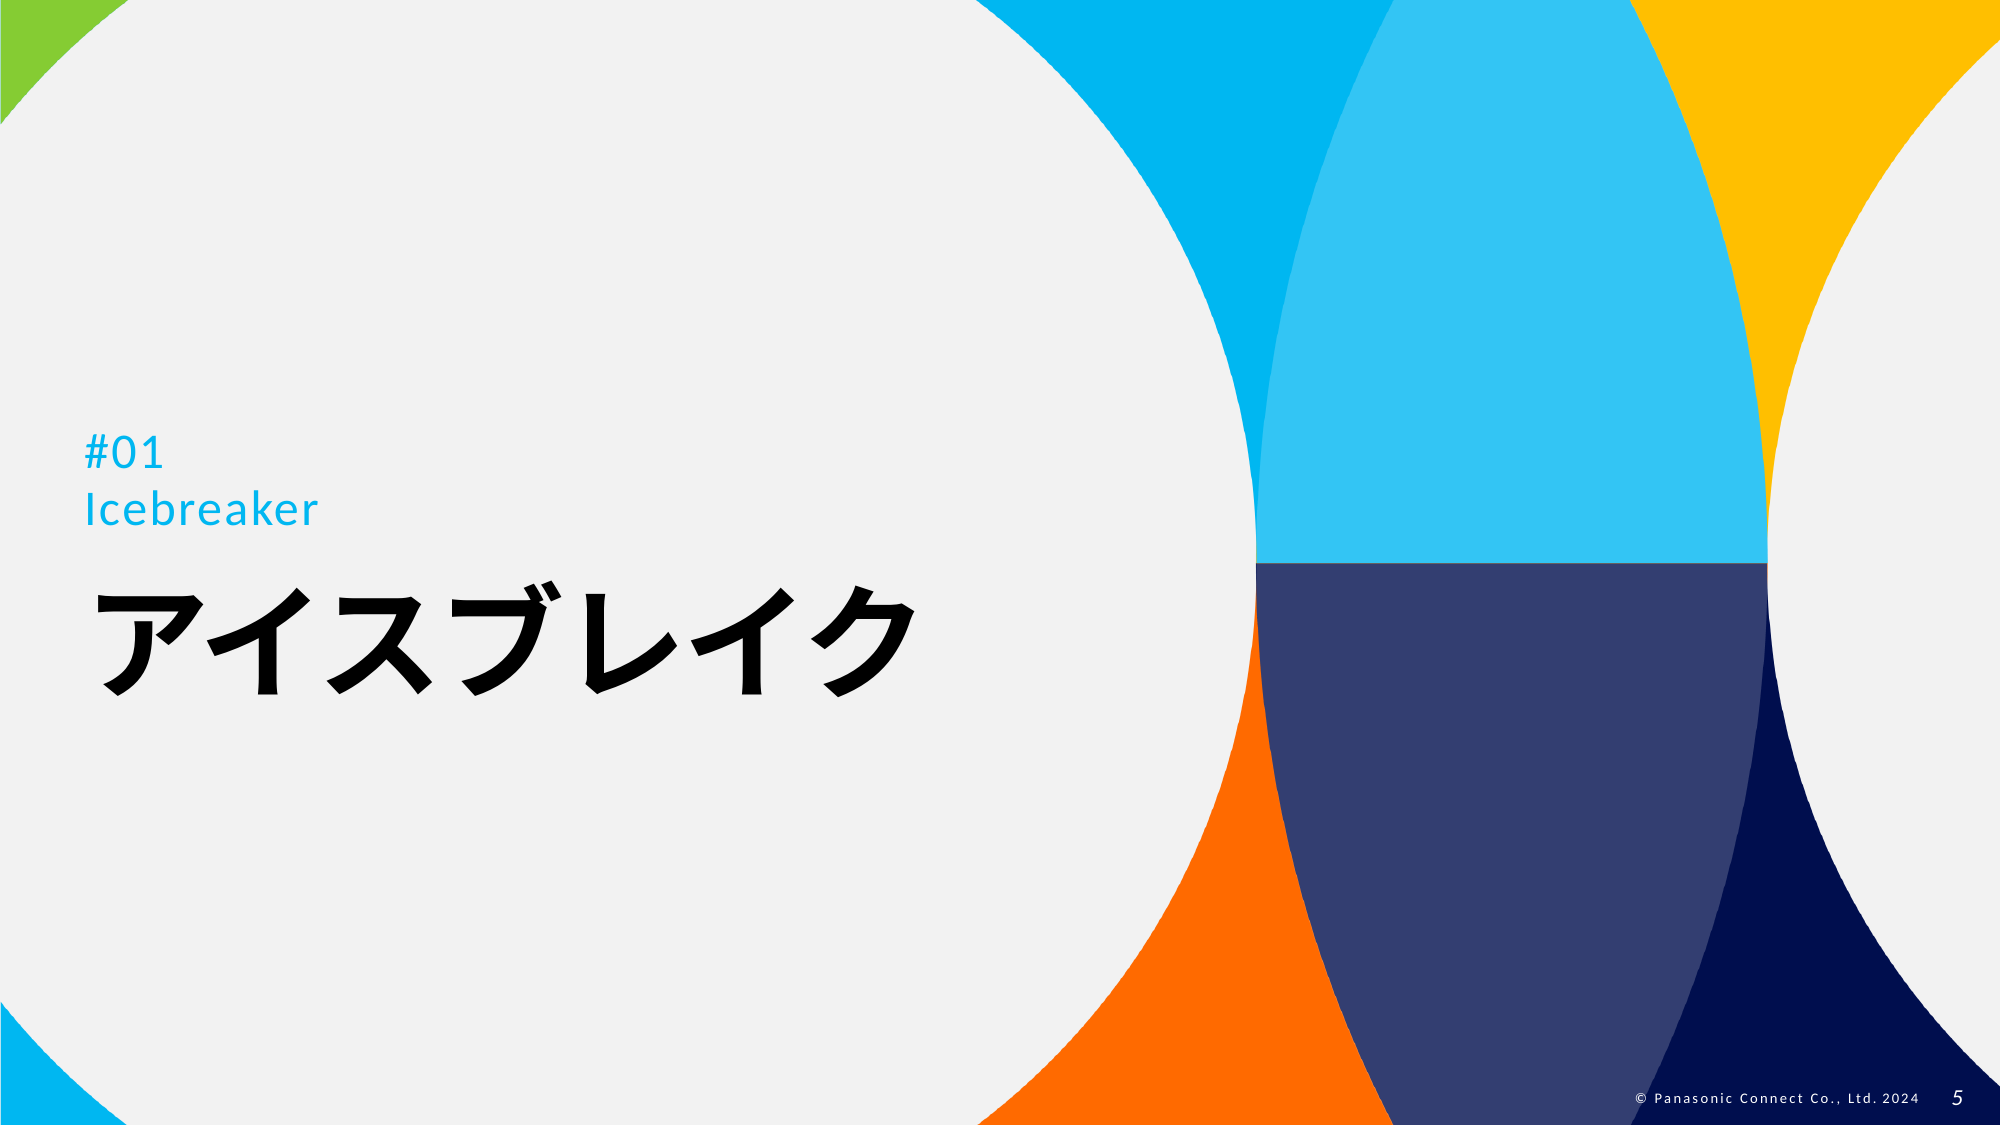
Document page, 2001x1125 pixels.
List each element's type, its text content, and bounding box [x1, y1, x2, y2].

picture [0, 0, 2000, 1125]
text_box アイスブレイク [84, 564, 1185, 715]
text_box Icebreaker [84, 490, 970, 521]
text_box #01 [84, 433, 970, 465]
